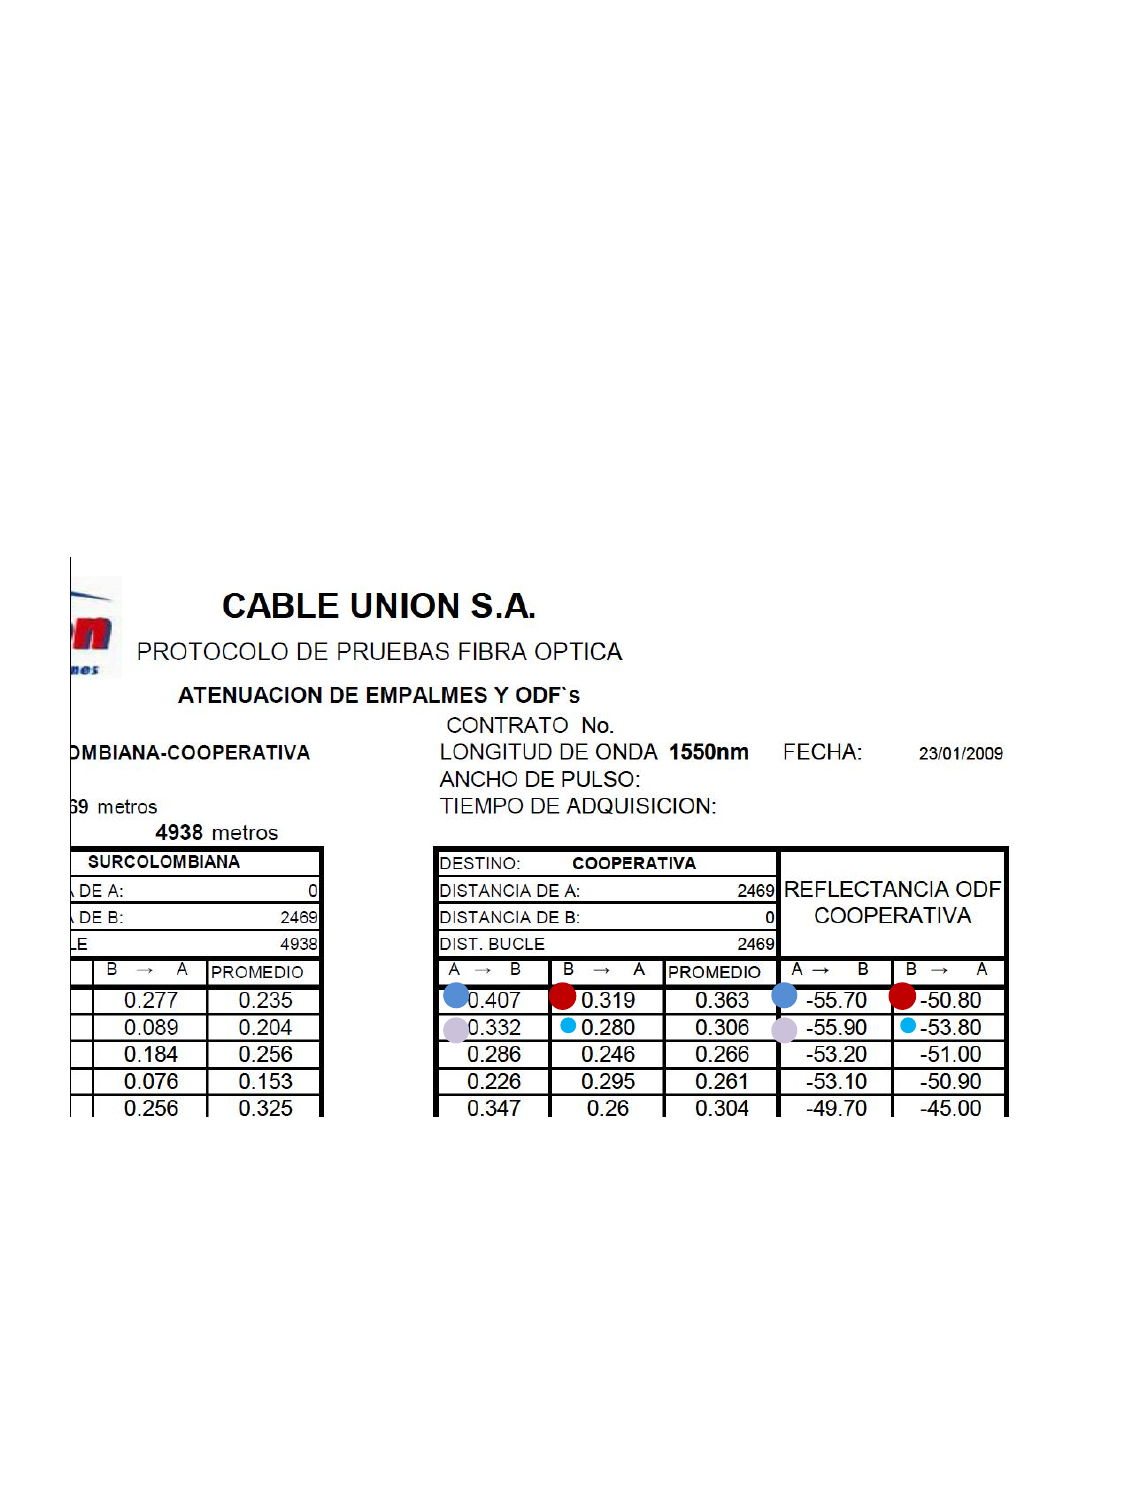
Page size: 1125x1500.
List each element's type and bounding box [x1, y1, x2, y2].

picture [70, 557, 1055, 1117]
